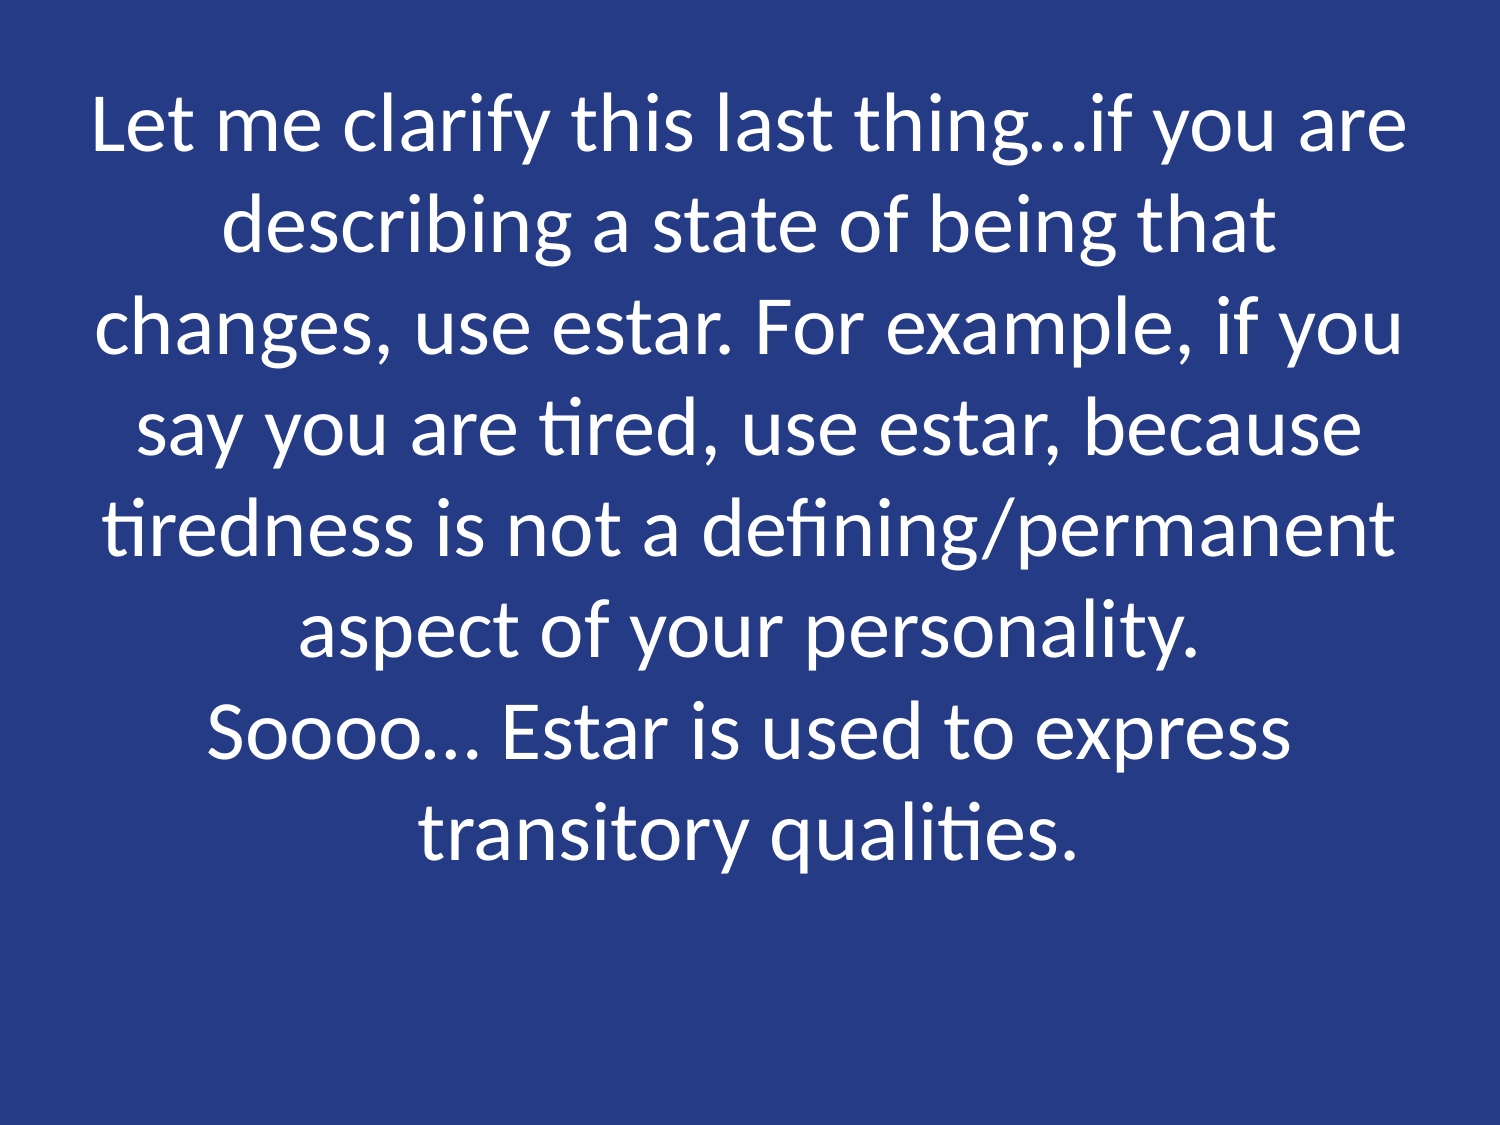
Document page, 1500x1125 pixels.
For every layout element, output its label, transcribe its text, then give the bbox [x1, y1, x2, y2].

title Let me clarify this last thing…if you are describing a state of being that changes, use estar. For example, if you say you are tired, use estar, because tiredness is not a defining/permanent aspect of your personality. Soooo… Estar is used to express transitory qualities. [75, 45, 1425, 900]
